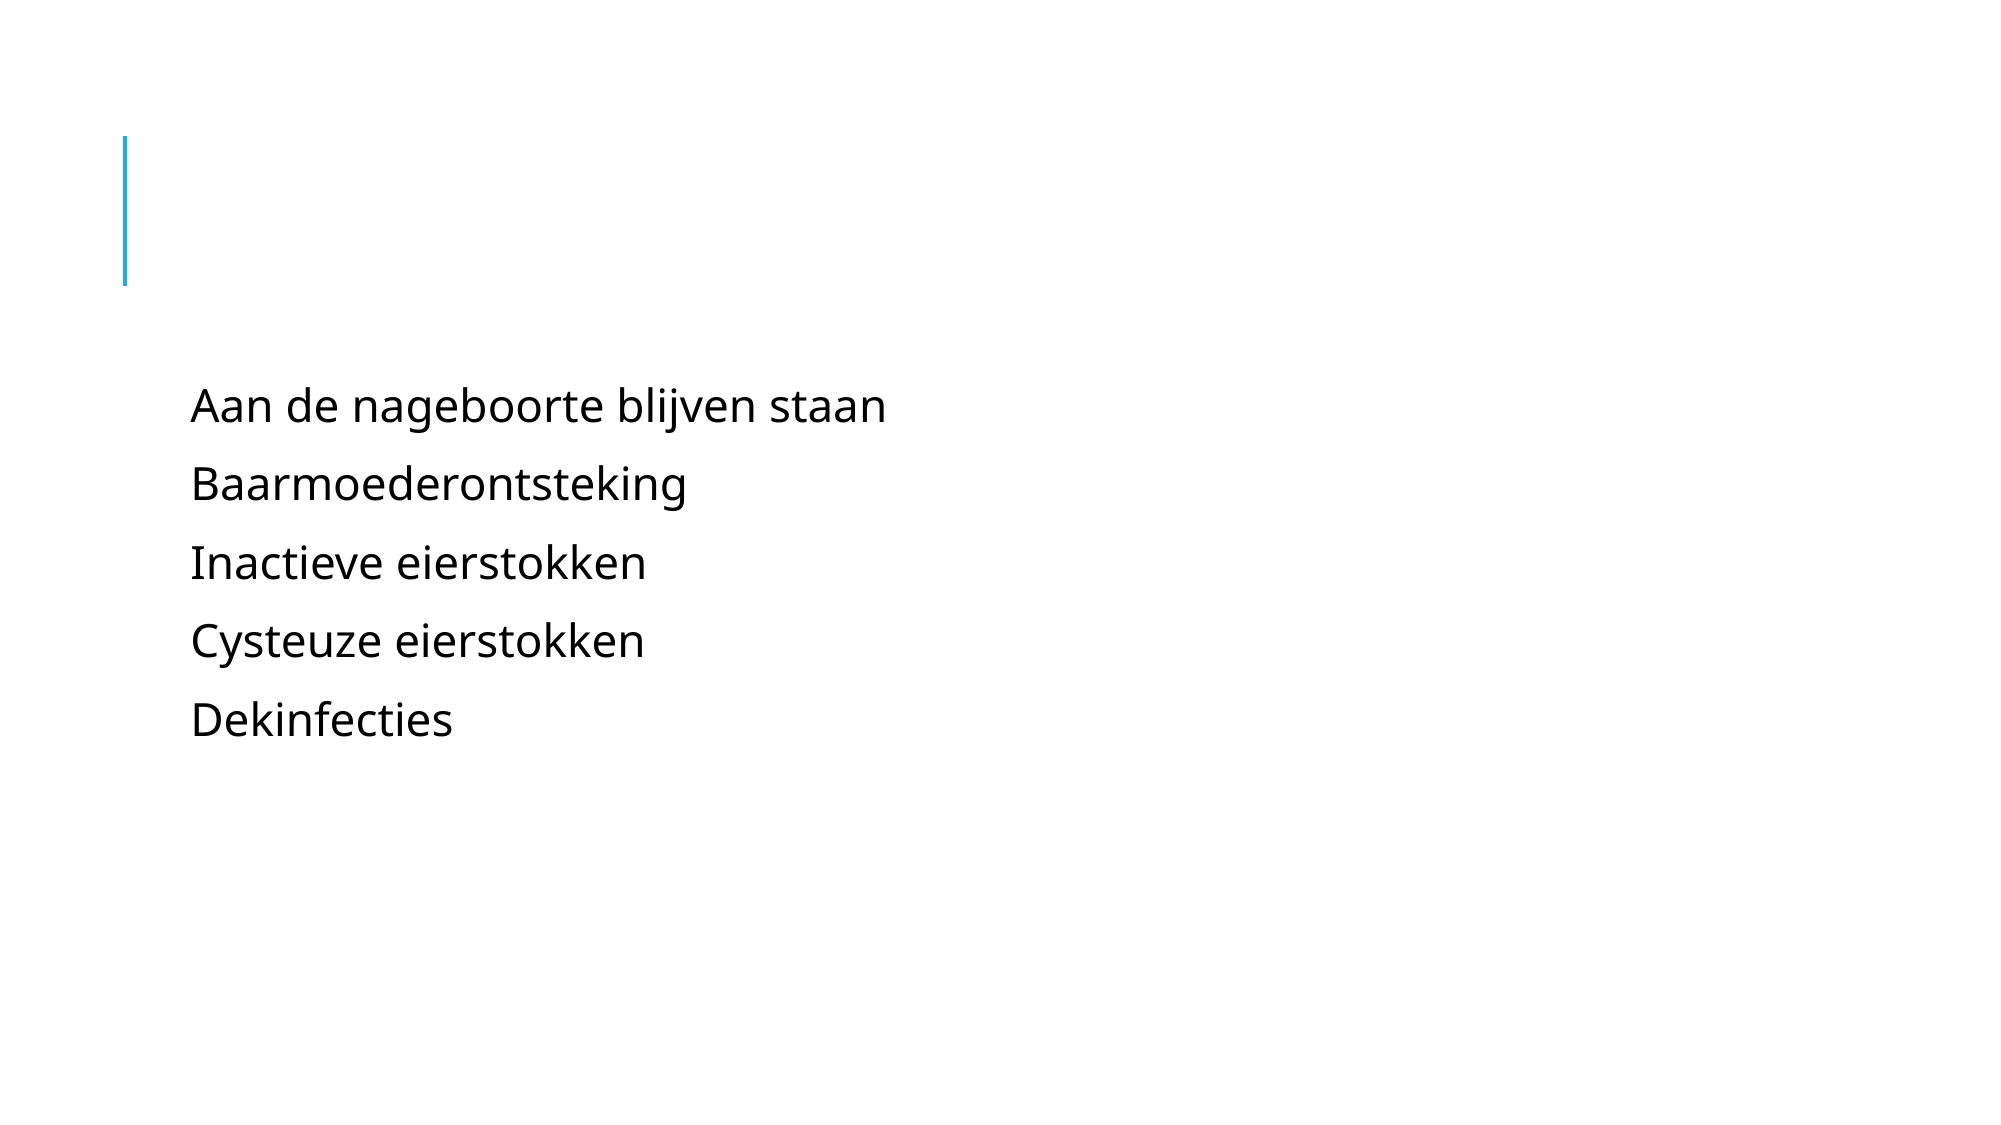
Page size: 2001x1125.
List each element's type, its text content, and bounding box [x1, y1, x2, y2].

list Aan de nageboorte blijven staan Baarmoederontsteking Inactieve eierstokken Cysteuze eierstokken Dekinfecties [168, 375, 1763, 1035]
